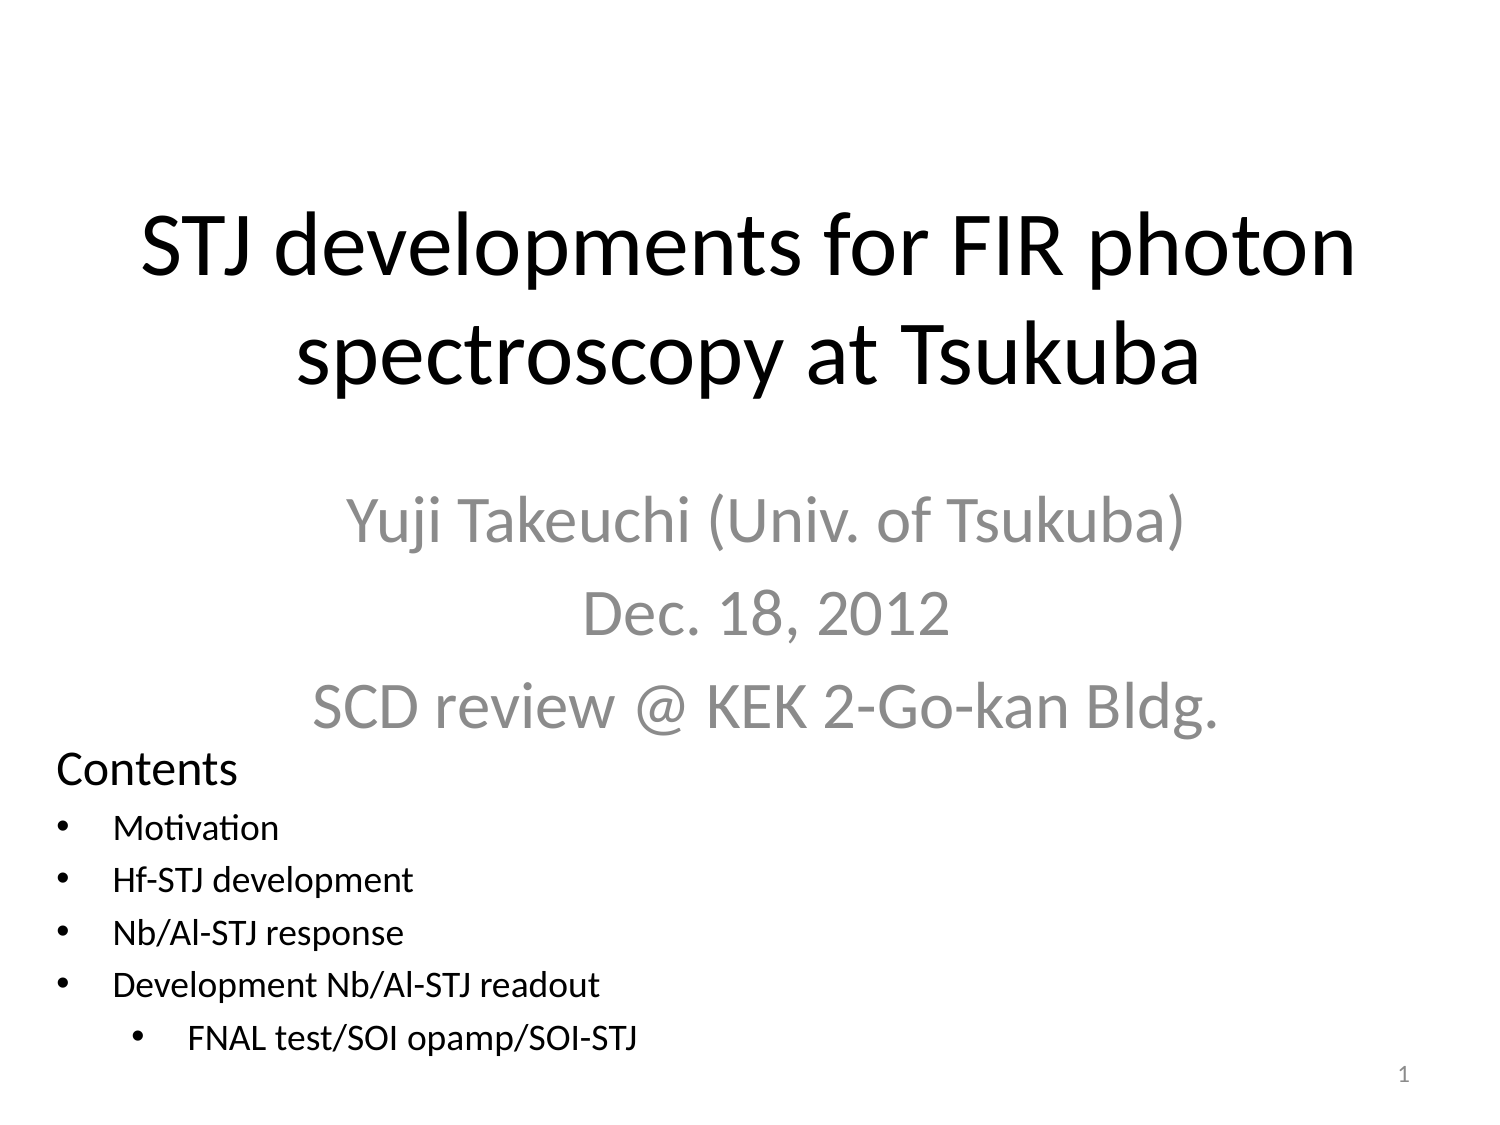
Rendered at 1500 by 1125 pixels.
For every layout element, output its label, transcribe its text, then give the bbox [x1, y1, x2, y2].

title STJ developments for FIR photon spectroscopy at Tsukuba [112, 172, 1388, 414]
text_box Contents Motivation Hf-STJ development Nb/Al-STJ response Development Nb/Al-STJ readout FNAL test/SOI opamp/SOI-STJ [41, 727, 1164, 1083]
slide_number 1 [1074, 1042, 1425, 1103]
subtitle Yuji Takeuchi (Univ. of Tsukuba) Dec. 18, 2012 SCD review @ KEK 2-Go-kan Bldg. [242, 468, 1293, 756]
